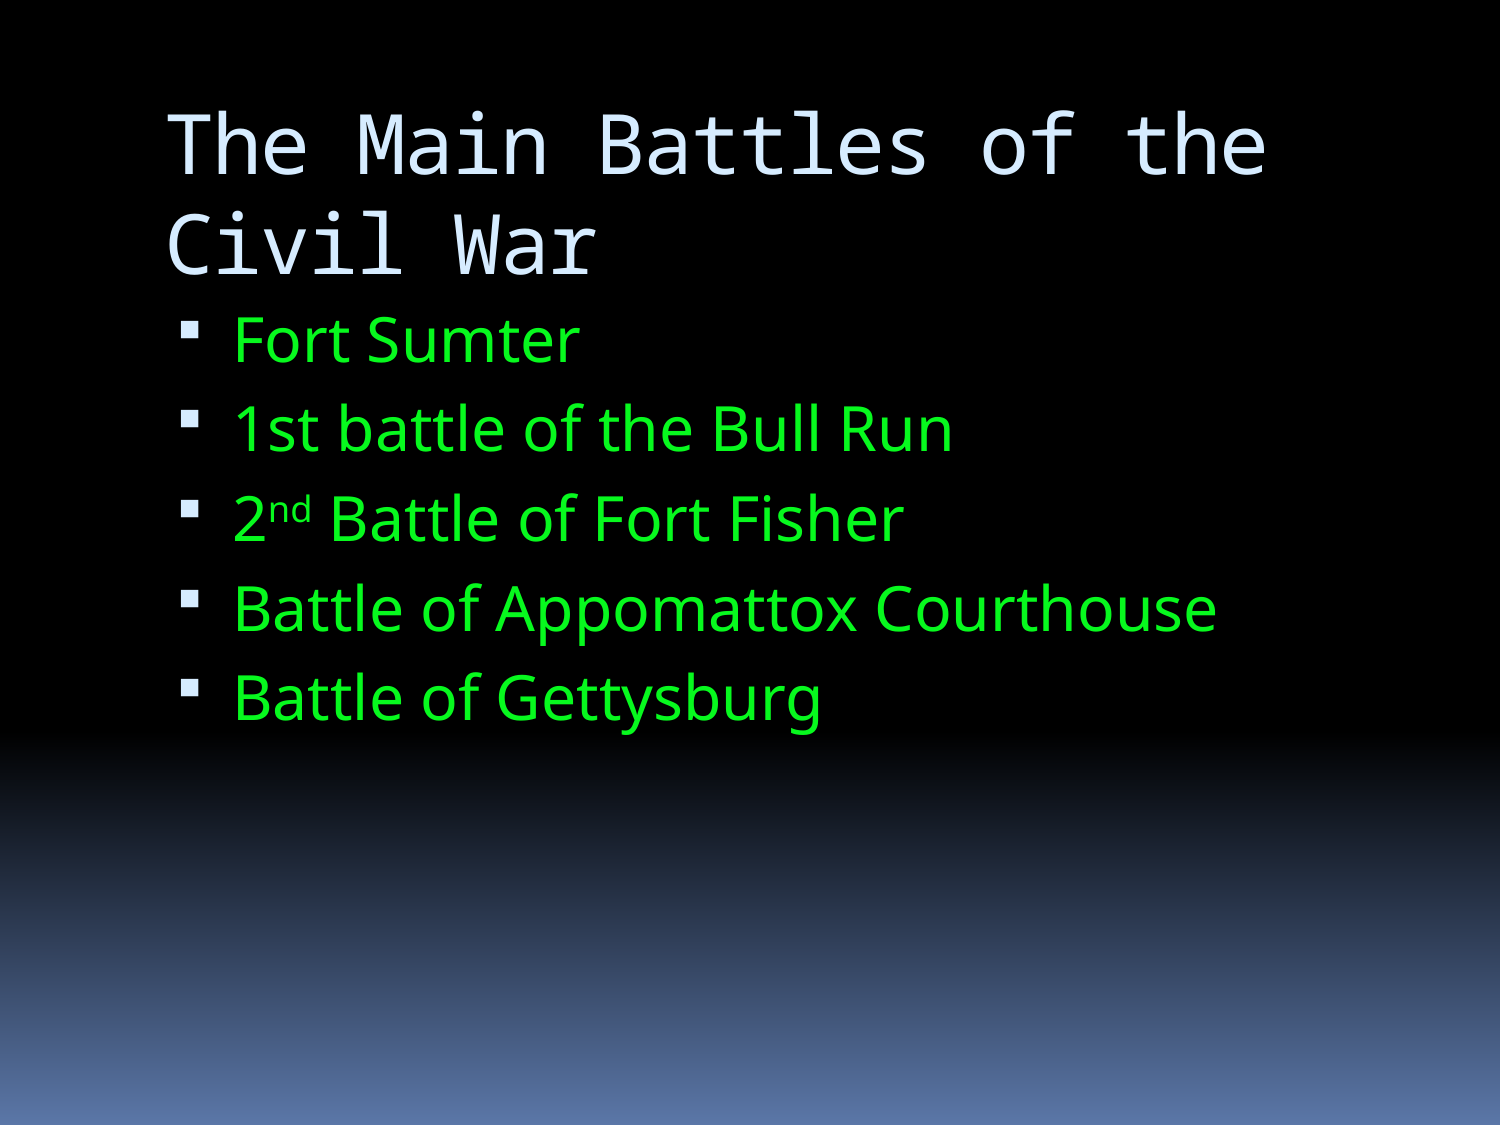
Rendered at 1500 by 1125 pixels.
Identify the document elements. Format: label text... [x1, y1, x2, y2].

title The Main Battles of the Civil War [150, 83, 1425, 234]
list Fort Sumter 1st battle of the Bull Run 2nd Battle of Fort Fisher Battle of Appomattox Courthouse Battle of Gettysburg [150, 292, 1425, 1043]
